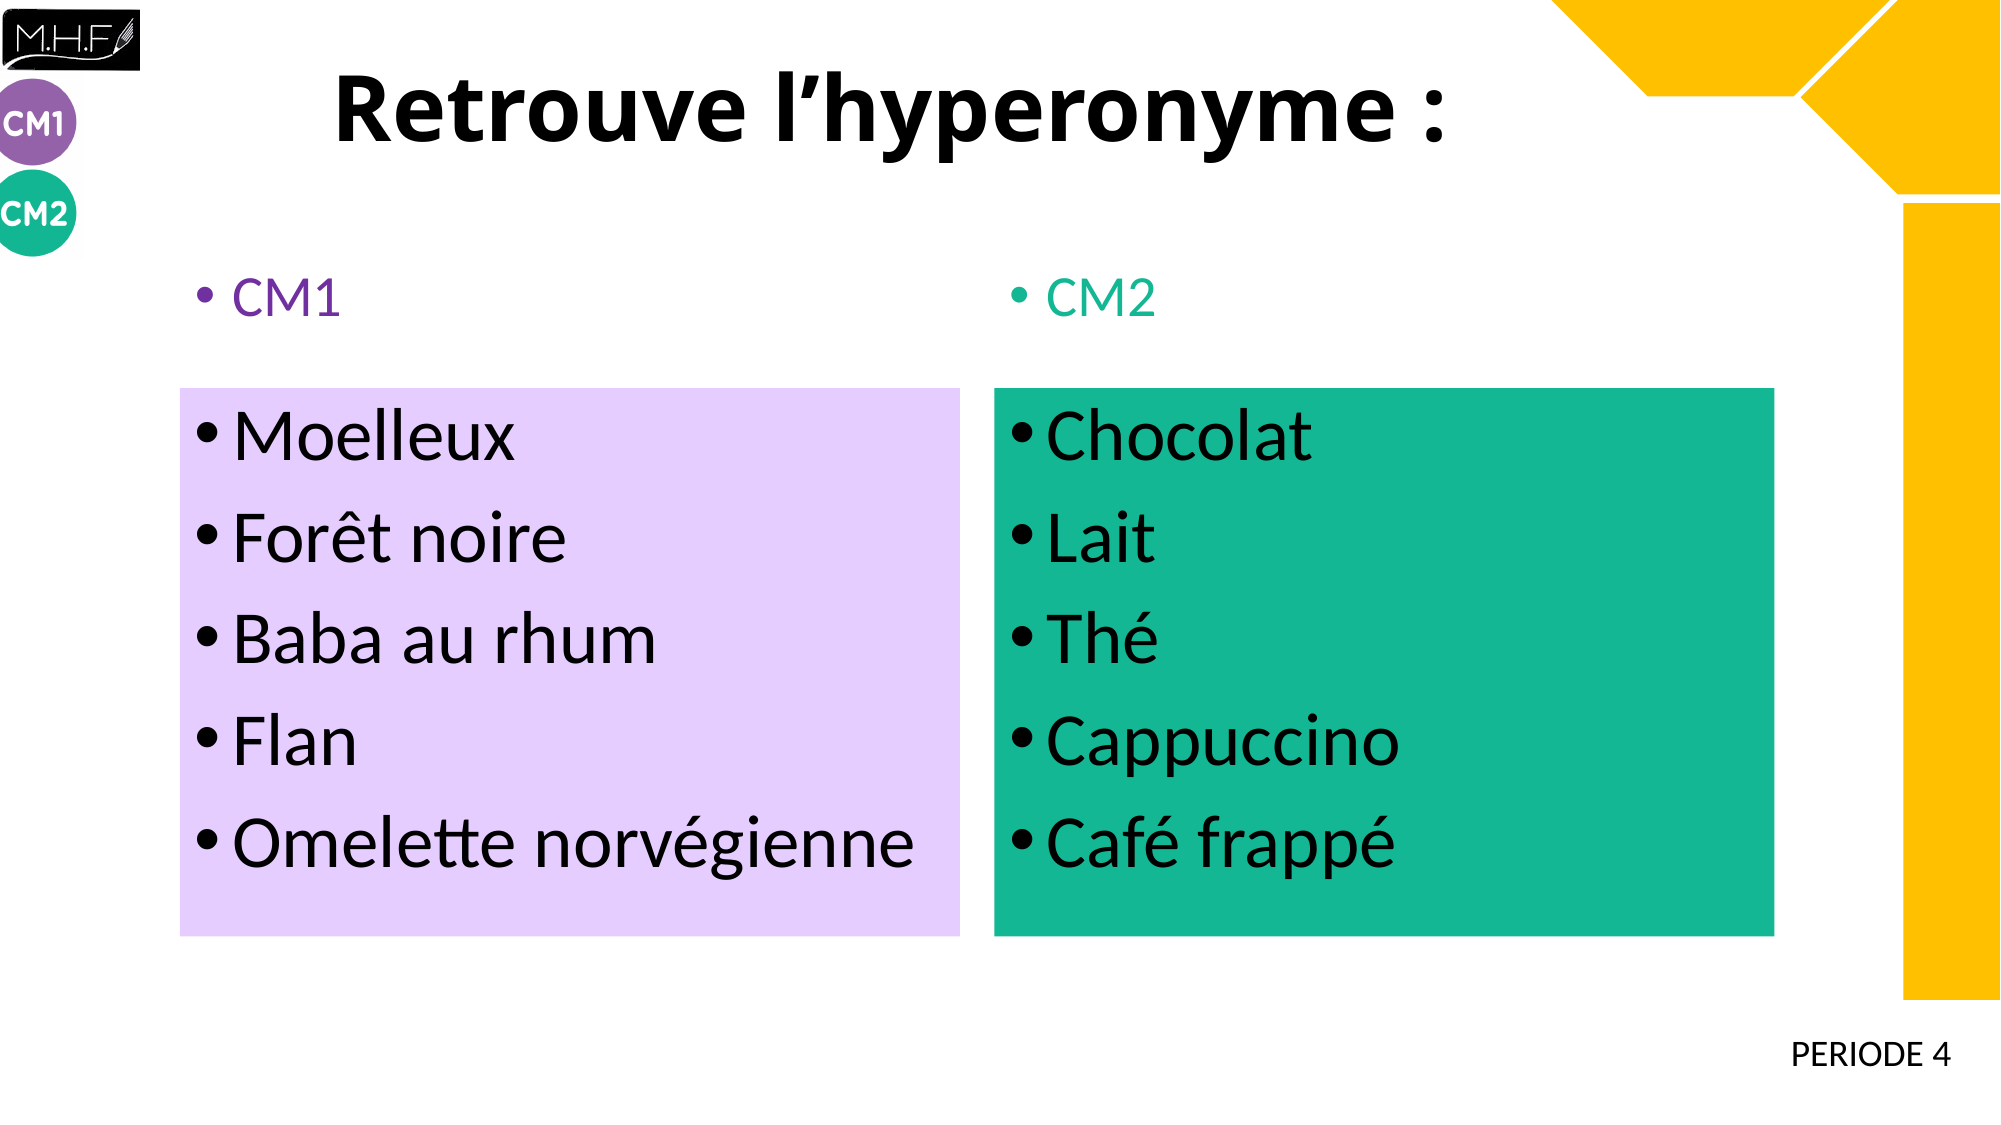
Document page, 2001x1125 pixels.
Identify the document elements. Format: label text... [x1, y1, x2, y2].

text_box CM1 [179, 258, 960, 388]
text_box PERIODE 4 [1362, 1021, 1967, 1082]
picture [0, 7, 140, 259]
text_box [1799, 0, 2000, 196]
text_box [1902, 202, 2000, 1001]
text_box Moelleux Forêt noire Baba au rhum Flan Omelette norvégienne [179, 388, 960, 937]
text_box Chocolat Lait Thé Cappuccino Café frappé [994, 388, 1775, 937]
text_box CM2 [994, 258, 1775, 388]
text_box [1549, 0, 1892, 98]
title Retrouve l’hyperonyme : [316, 3, 1863, 221]
